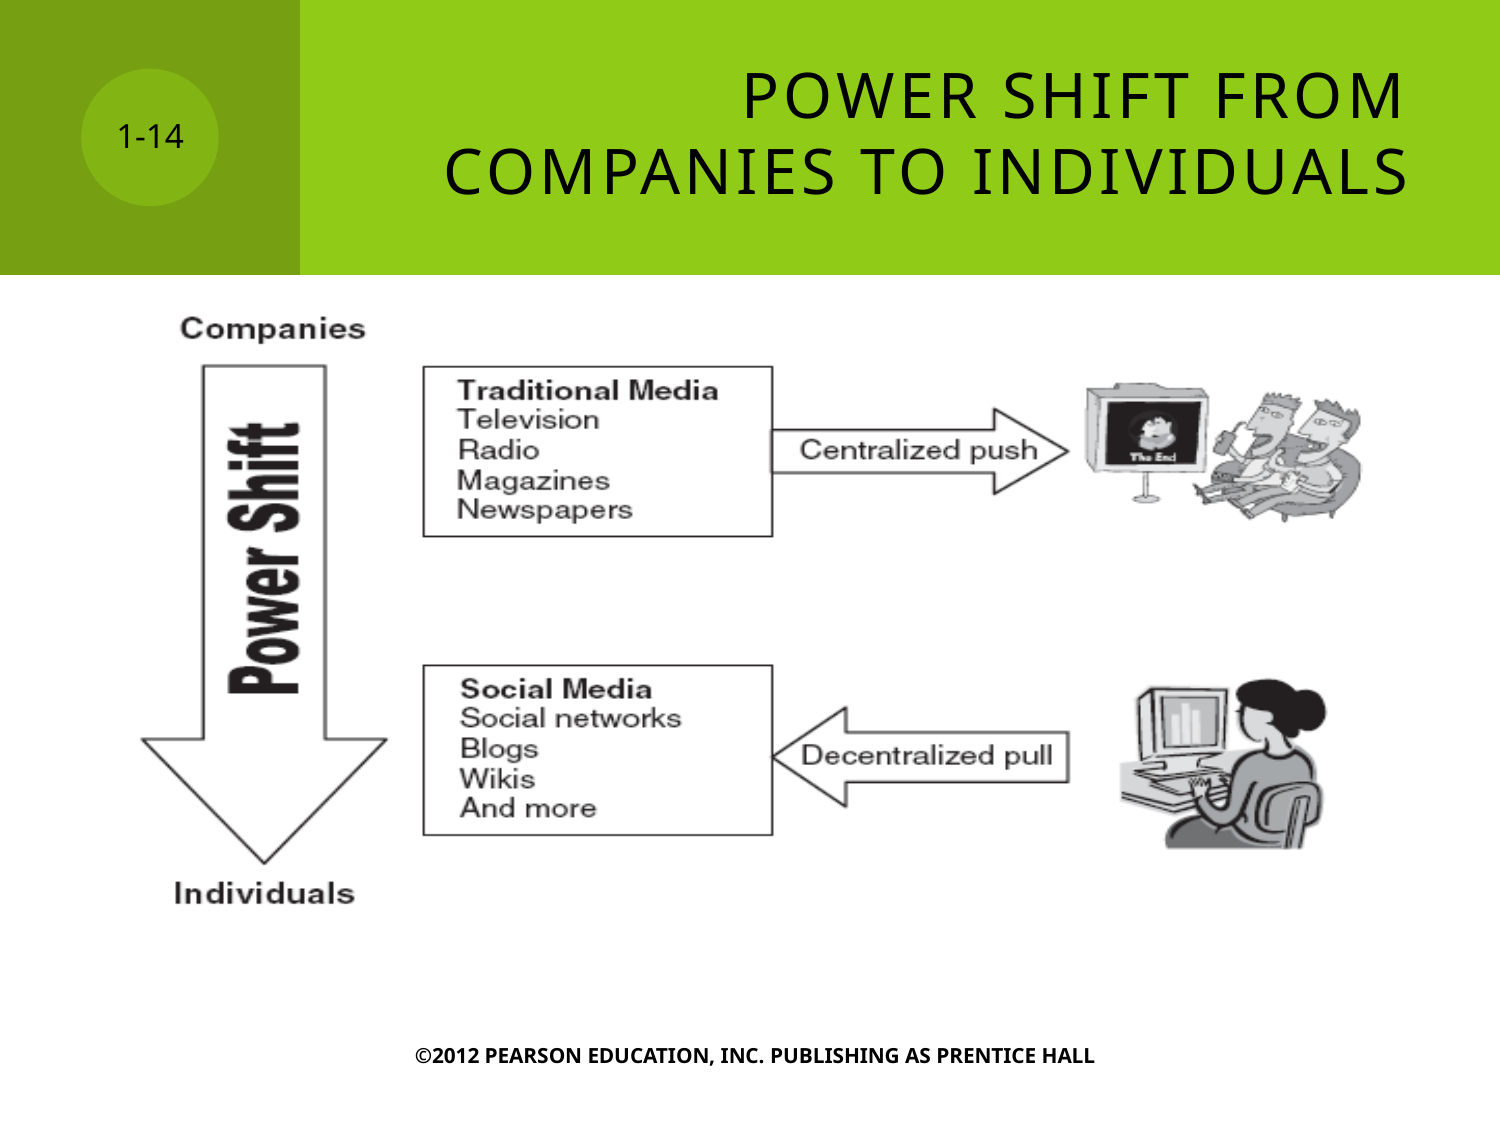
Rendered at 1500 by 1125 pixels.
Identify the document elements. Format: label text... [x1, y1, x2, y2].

title POWER SHIFT FROM COMPANIES TO INDIVIDUALS [399, 37, 1425, 225]
footer ©2012 PEARSON EDUCATION, INC. PUBLISHING AS PRENTICE HALL [399, 1025, 1425, 1085]
slide_number 1-14 [87, 87, 213, 188]
picture [112, 312, 1363, 916]
